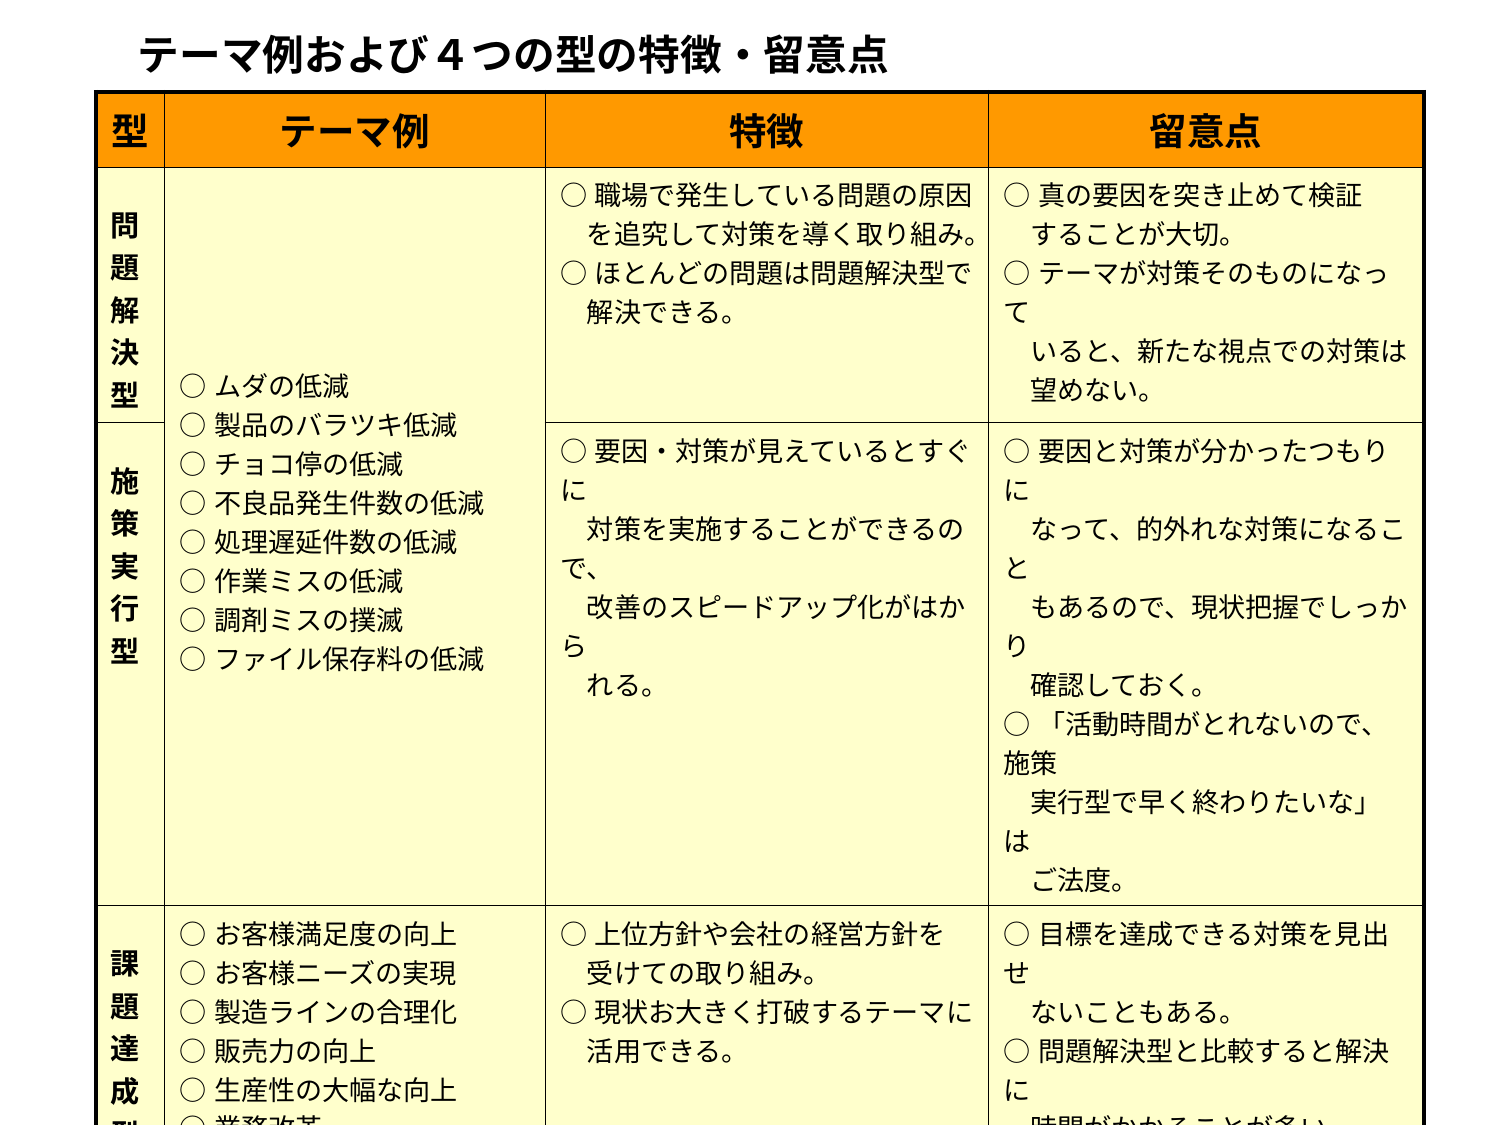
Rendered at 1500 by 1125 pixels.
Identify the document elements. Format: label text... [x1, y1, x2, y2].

table_cell 施策実行型 [98, 423, 164, 905]
table_cell ○目標を達成できる対策を見出せ ないこともある。 ○問題解決型と比較すると解決に 時間がかかることが多い。 [989, 906, 1422, 1125]
table_cell ○真の要因を突き止めて検証 することが大切。 ○テーマが対策そのものになって いると、新たな視点での対策は 望めない。 [989, 168, 1422, 422]
table_cell 課題達成型 [98, 906, 164, 1125]
table_cell ○要因・対策が見えているとすぐに 対策を実施することができるので、 改善のスピードアップ化がはから れる。 [546, 423, 988, 905]
table_header 型 [98, 94, 164, 167]
table_header 特徴 [546, 94, 988, 167]
text_box テーマ例および４つの型の特徴・留意点 [122, 21, 1393, 86]
table_cell ○ムダの低減 ○製品のバラツキ低減 ○チョコ停の低減 ○不良品発生件数の低減 ○処理遅延件数の低減 ○作業ミスの低減 ○調剤ミスの撲滅 ○ファイル保存料の低減 [165, 168, 545, 905]
table_header 留意点 [989, 94, 1422, 167]
table_cell ○上位方針や会社の経営方針を 受けての取り組み。 ○現状お大きく打破するテーマに 活用できる。 [546, 906, 988, 1125]
table_cell ○お客様満足度の向上 ○お客様ニーズの実現 ○製造ラインの合理化 ○販売力の向上 ○生産性の大幅な向上 ○業務改革 [165, 906, 545, 1125]
table_cell ○職場で発生している問題の原因 を追究して対策を導く取り組み。 ○ほとんどの問題は問題解決型で 解決できる。 [546, 168, 988, 422]
table_cell ○要因と対策が分かったつもりに なって、的外れな対策になること もあるので、現状把握でしっかり 確認しておく。 ○「活動時間がとれないので、施策 実行型で早く終わりたいな」 は ご法度。 [989, 423, 1422, 905]
table_cell 問題解決型 [98, 168, 164, 422]
table_header テーマ例 [165, 94, 545, 167]
